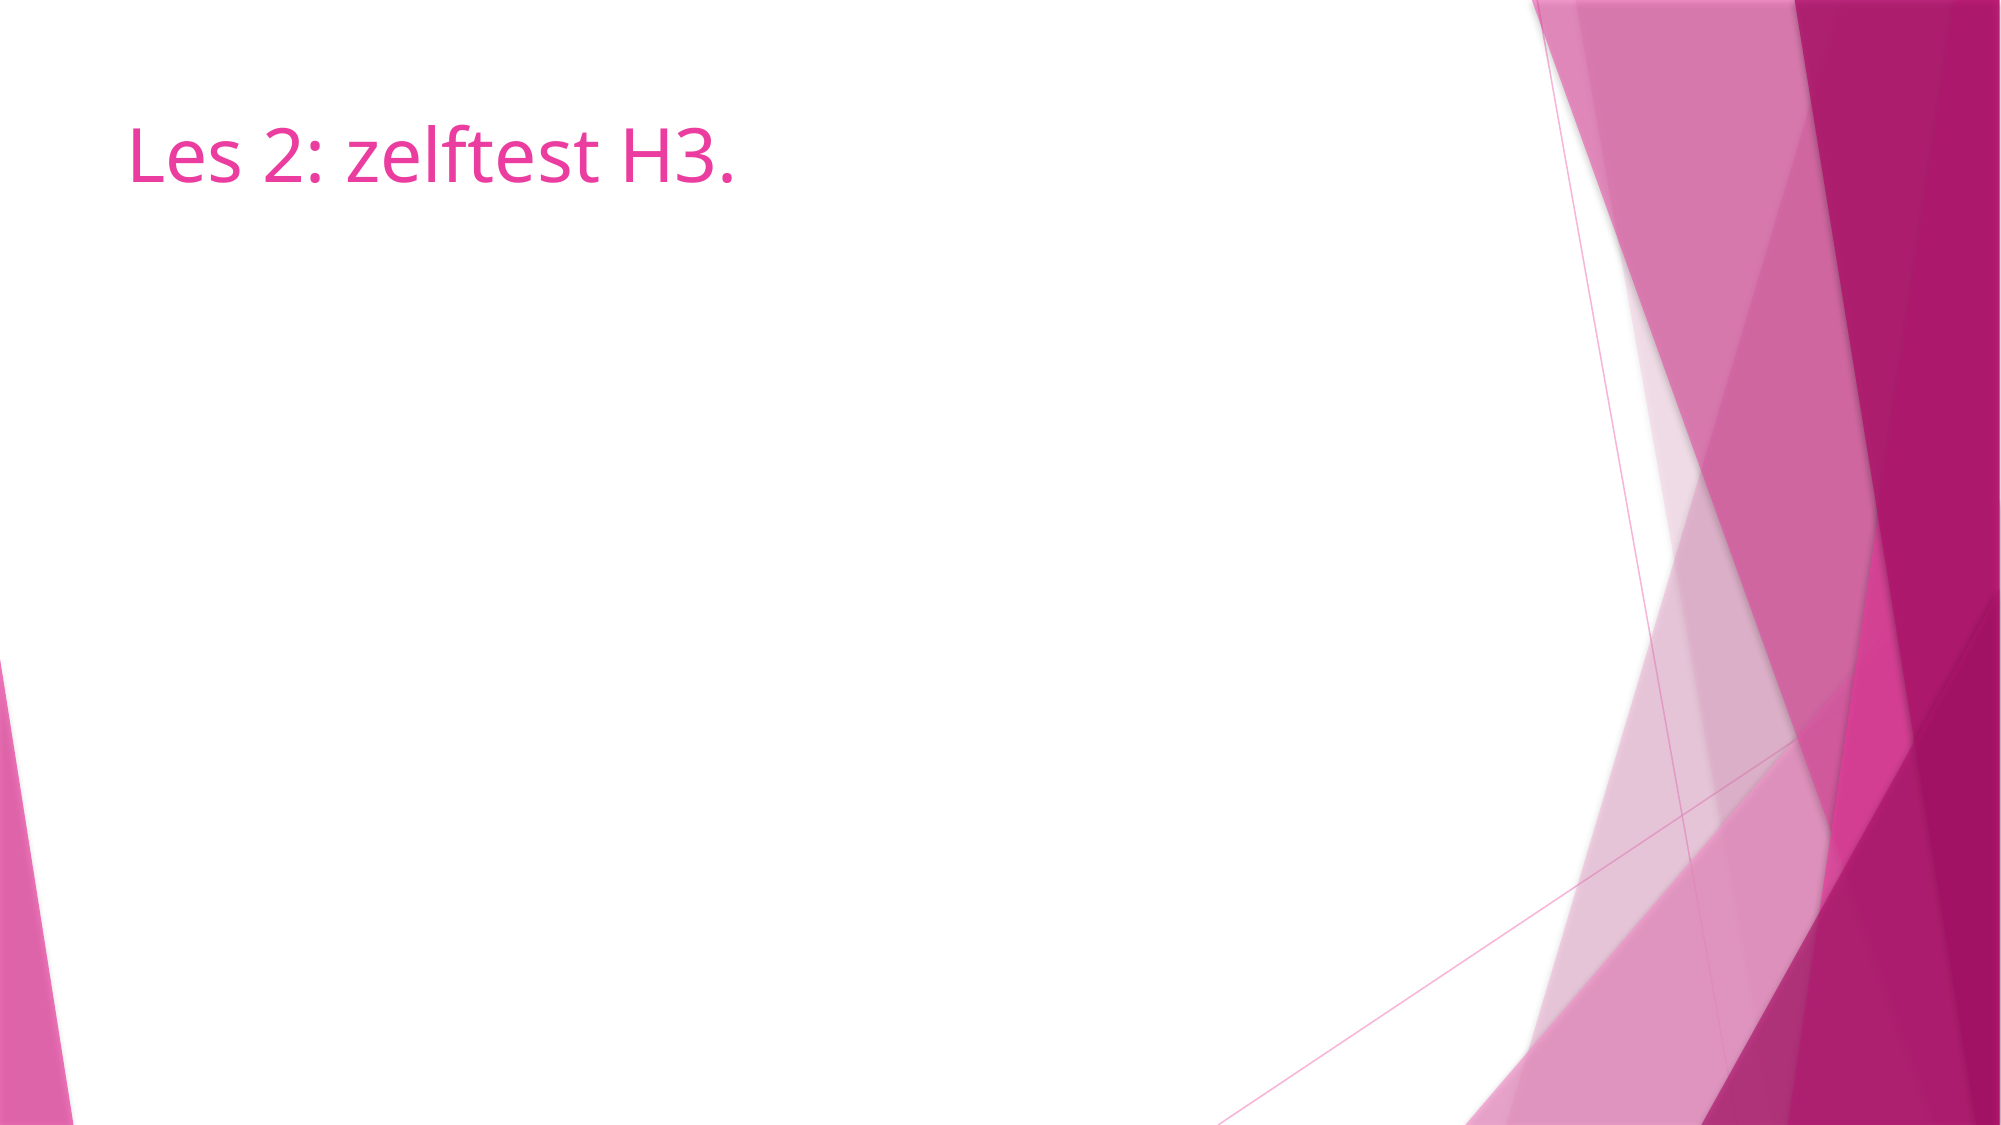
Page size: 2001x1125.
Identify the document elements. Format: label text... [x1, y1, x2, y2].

title Les 2: zelftest H3. [111, 99, 1522, 317]
